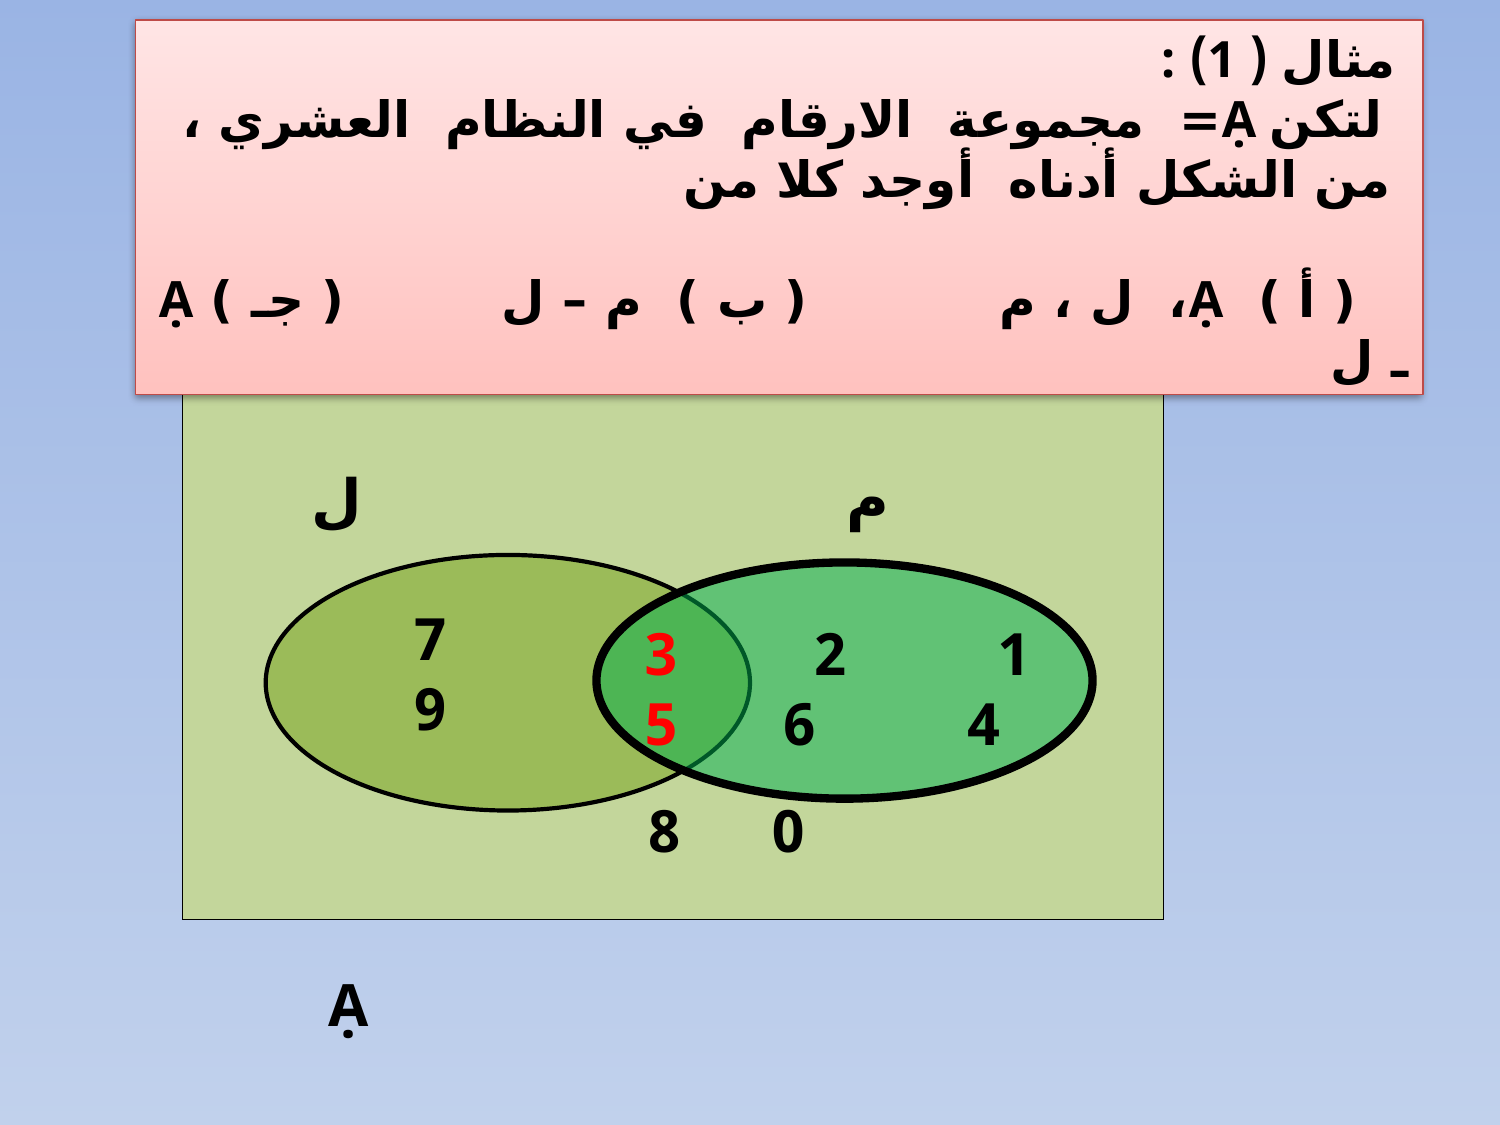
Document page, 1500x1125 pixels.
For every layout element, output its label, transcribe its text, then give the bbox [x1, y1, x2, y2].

text_box م [797, 453, 939, 538]
text_box [594, 627, 620, 734]
text_box 3 5 [620, 609, 703, 765]
text_box مثال ( 1) : لتكن Ạ= مجموعة الارقام في النظام العشري ، من الشكل أدناه أوجد كلا من ( أ ) Ạ، ل ، م ( ب ) م – ل ( جـ ) Ạ ـ ل [135, 19, 1424, 395]
text_box ل [265, 456, 408, 541]
text_box 7 9 [360, 594, 502, 750]
text_box [263, 552, 684, 808]
text_box Ạ [290, 961, 408, 1046]
text_box 1 2 4 6 [750, 609, 1046, 765]
text_box 0 8 [442, 786, 880, 872]
text_box [182, 403, 1164, 920]
text_box [643, 560, 1095, 800]
